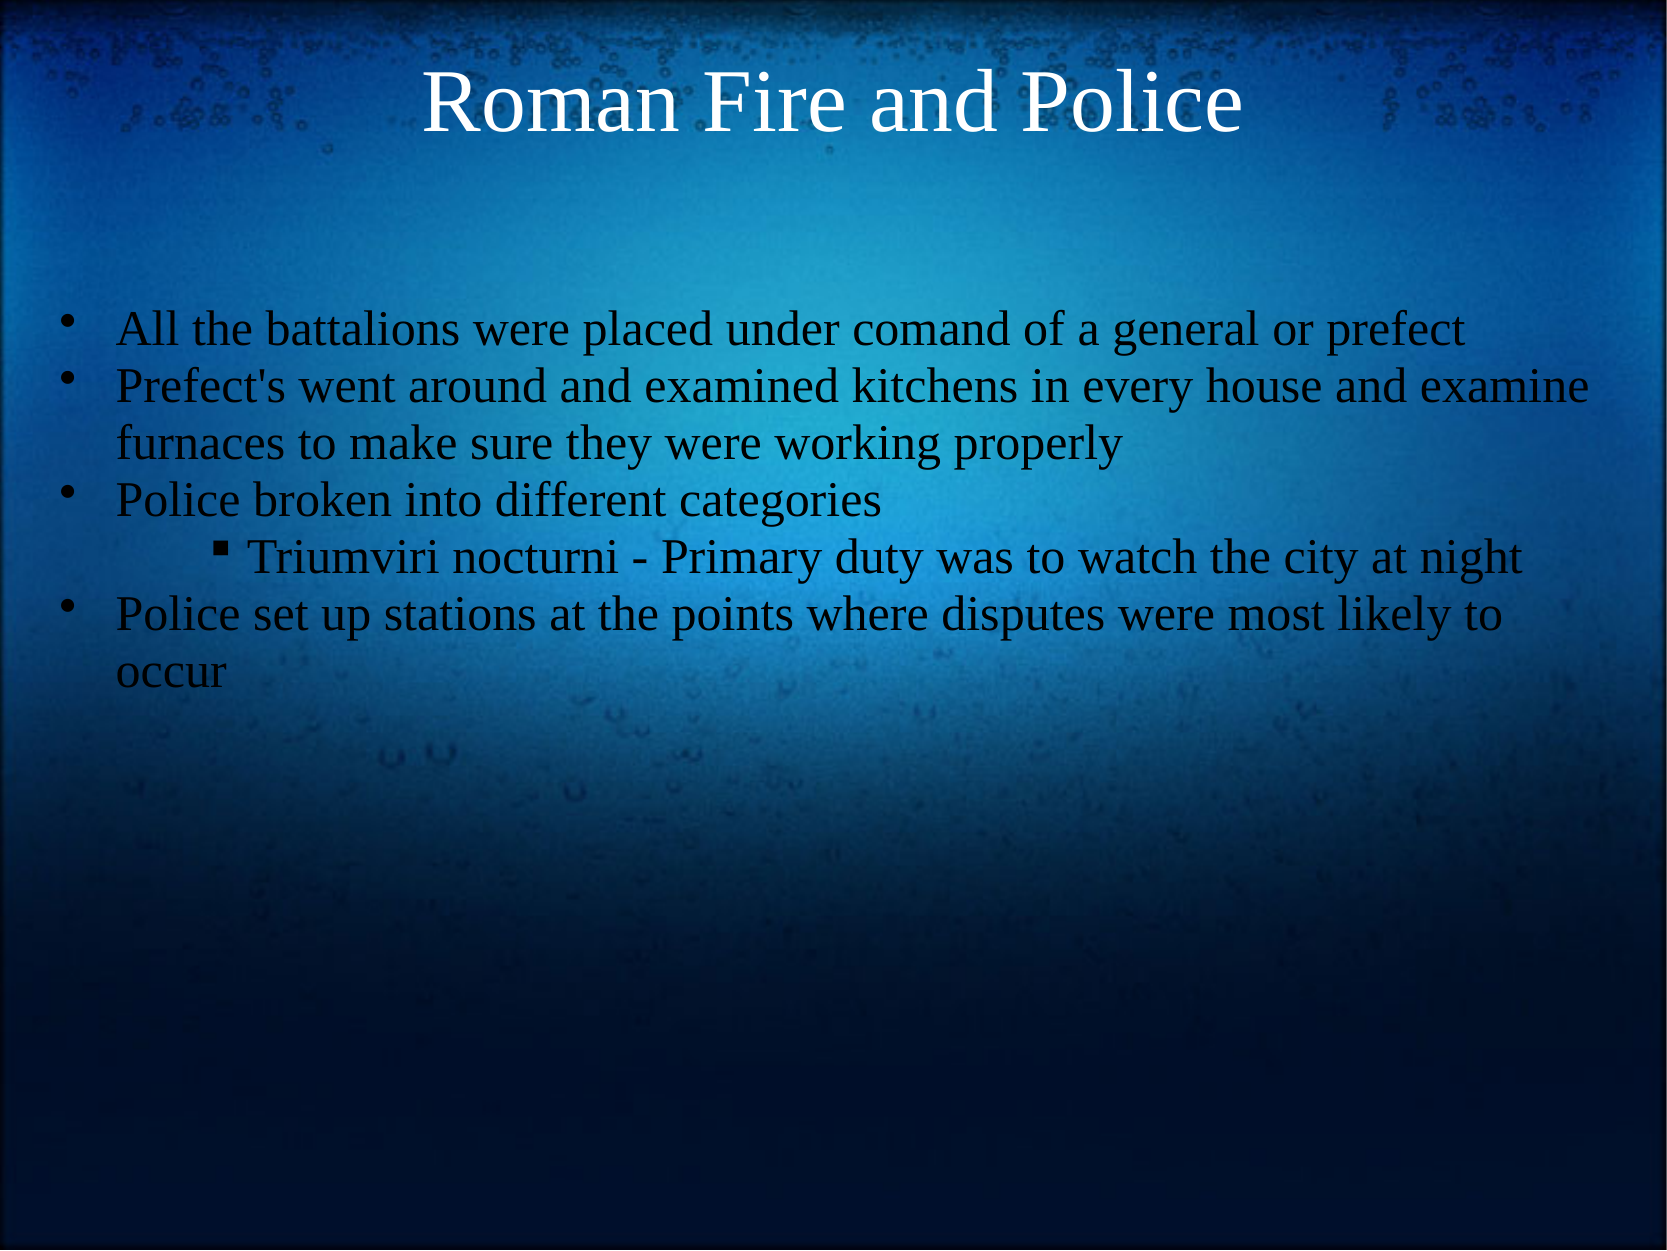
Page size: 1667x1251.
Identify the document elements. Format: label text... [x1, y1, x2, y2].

picture [0, 0, 1667, 1250]
title Roman Fire and Police [40, 49, 1627, 201]
list All the battalions were placed under comand of a general or prefect Prefect's went around and examined kitchens in every house and examine furnaces to make sure they were working properly Police broken into different categories Triumviri nocturni - Primary duty was to watch the city at night Police set up stations at the points where disputes were most likely to occur [40, 299, 1627, 1201]
